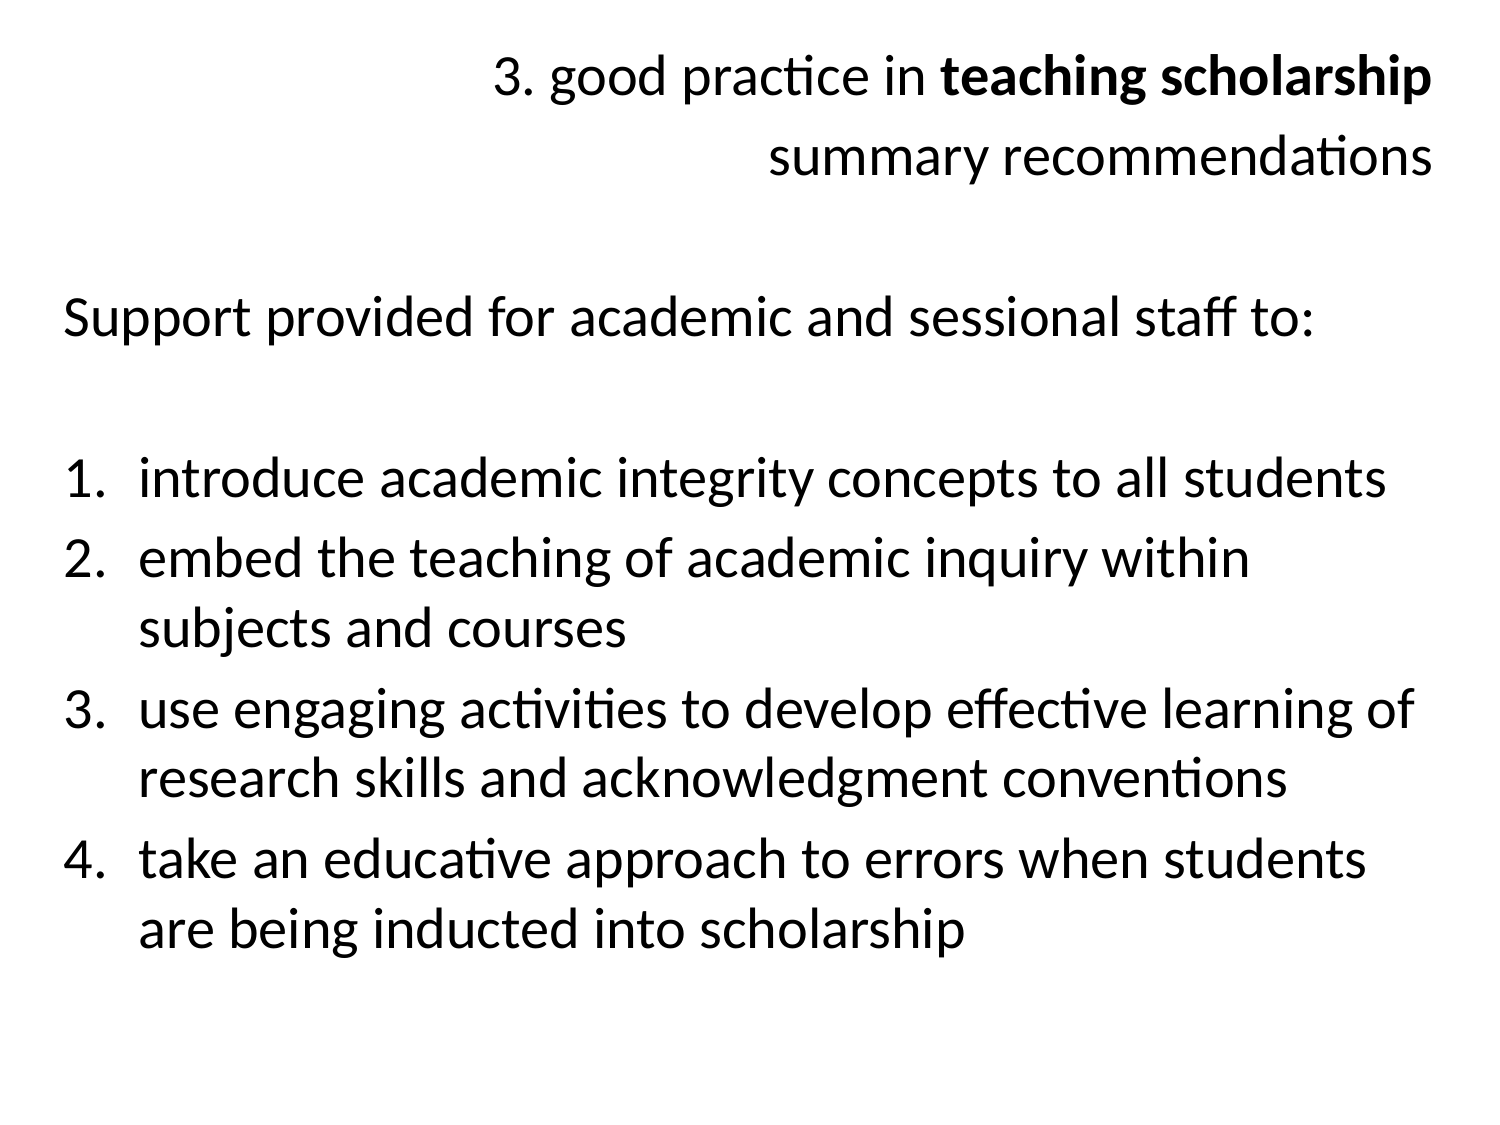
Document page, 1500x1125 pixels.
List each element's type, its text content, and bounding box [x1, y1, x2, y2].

text_box 3. good practice in teaching scholarship summary recommendations Support provided for academic and sessional staff to: introduce academic integrity concepts to all students embed the teaching of academic inquiry within subjects and courses use engaging activities to develop effective learning of research skills and acknowledgment conventions take an educative approach to errors when students are being inducted into scholarship [30, 29, 1448, 1125]
